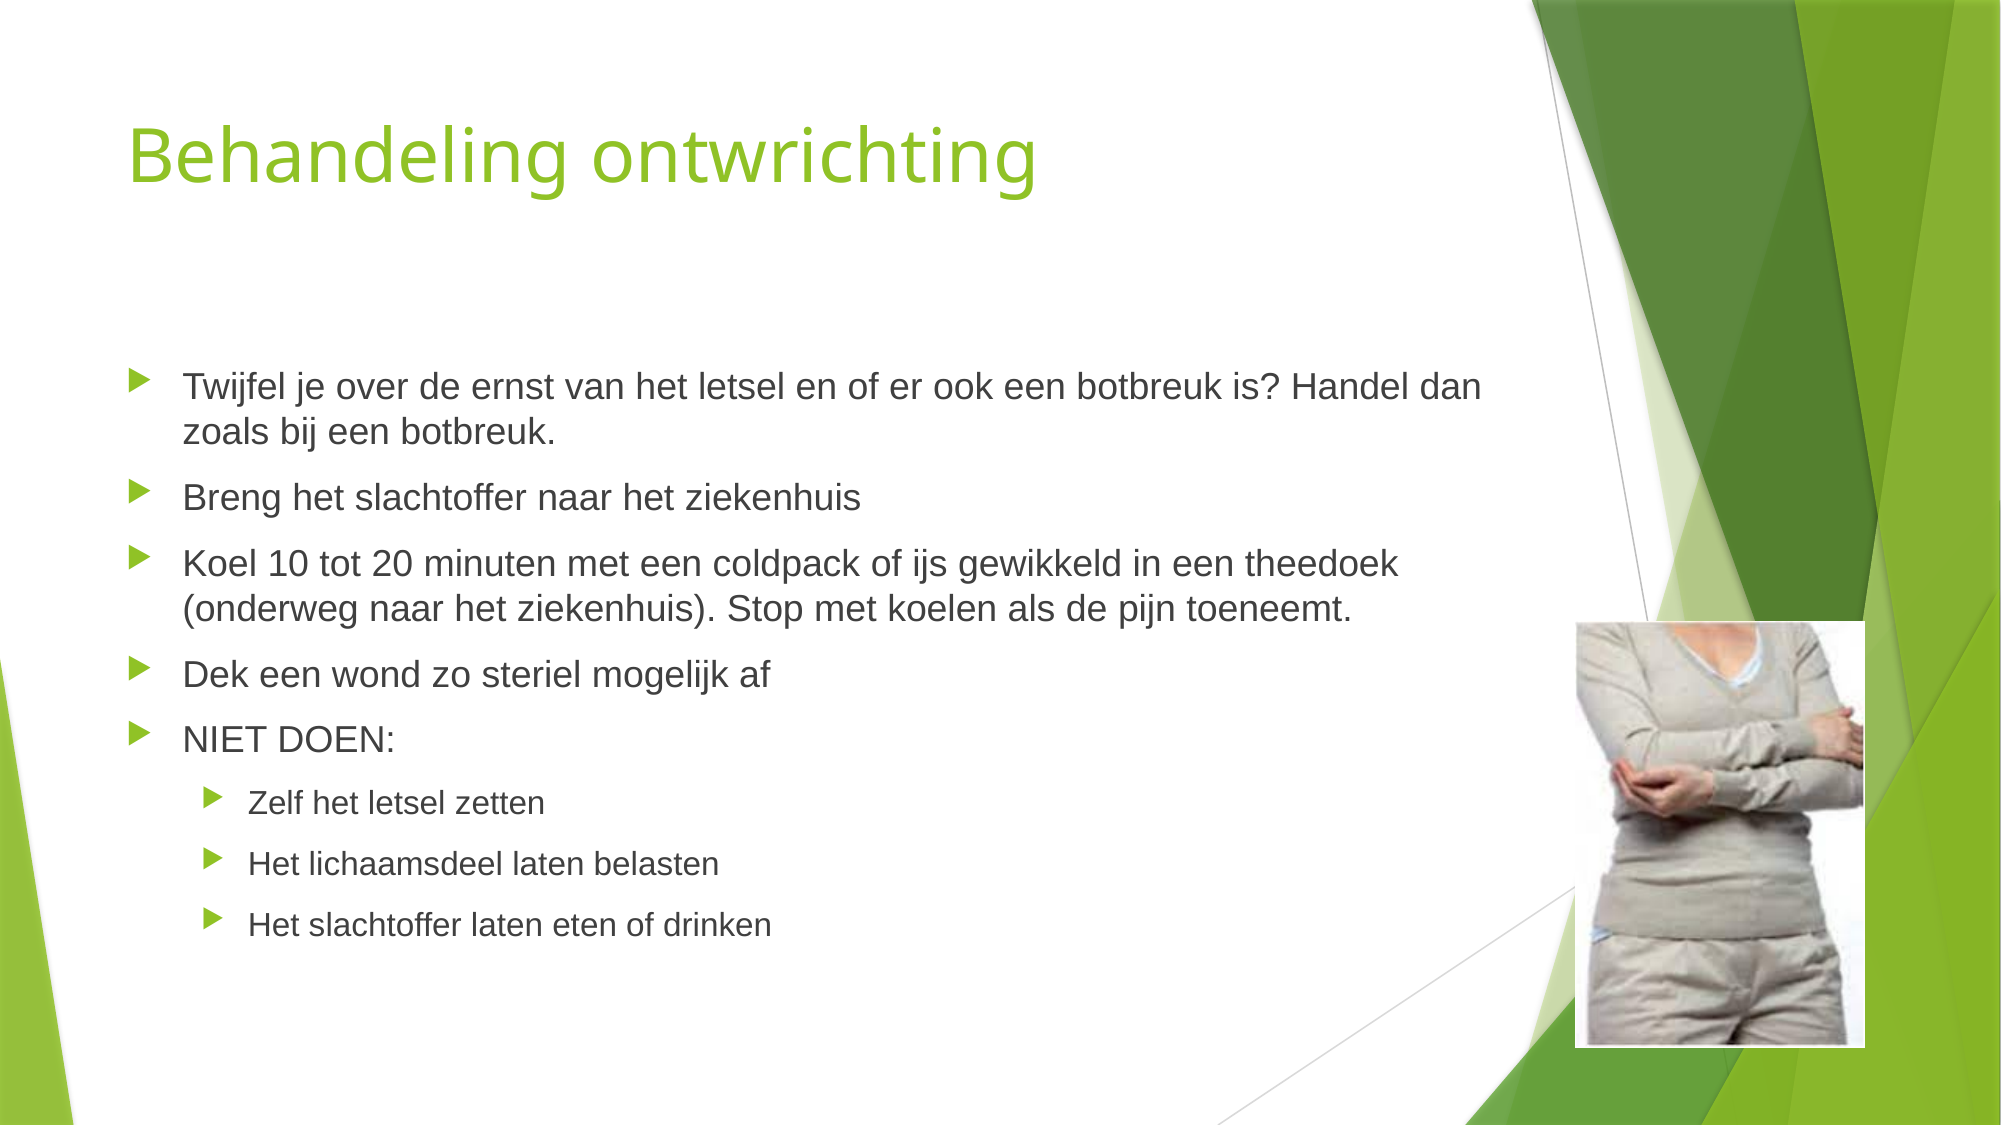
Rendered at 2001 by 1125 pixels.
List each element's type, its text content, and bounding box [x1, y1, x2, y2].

list Twijfel je over de ernst van het letsel en of er ook een botbreuk is? Handel dan zoals bij een botbreuk. Breng het slachtoffer naar het ziekenhuis Koel 10 tot 20 minuten met een coldpack of ijs gewikkeld in een theedoek (onderweg naar het ziekenhuis). Stop met koelen als de pijn toeneemt. Dek een wond zo steriel mogelijk af NIET DOEN: Zelf het letsel zetten Het lichaamsdeel laten belasten Het slachtoffer laten eten of drinken [111, 354, 1522, 992]
picture [1575, 620, 1866, 1049]
title Behandeling ontwrichting [111, 99, 1522, 317]
